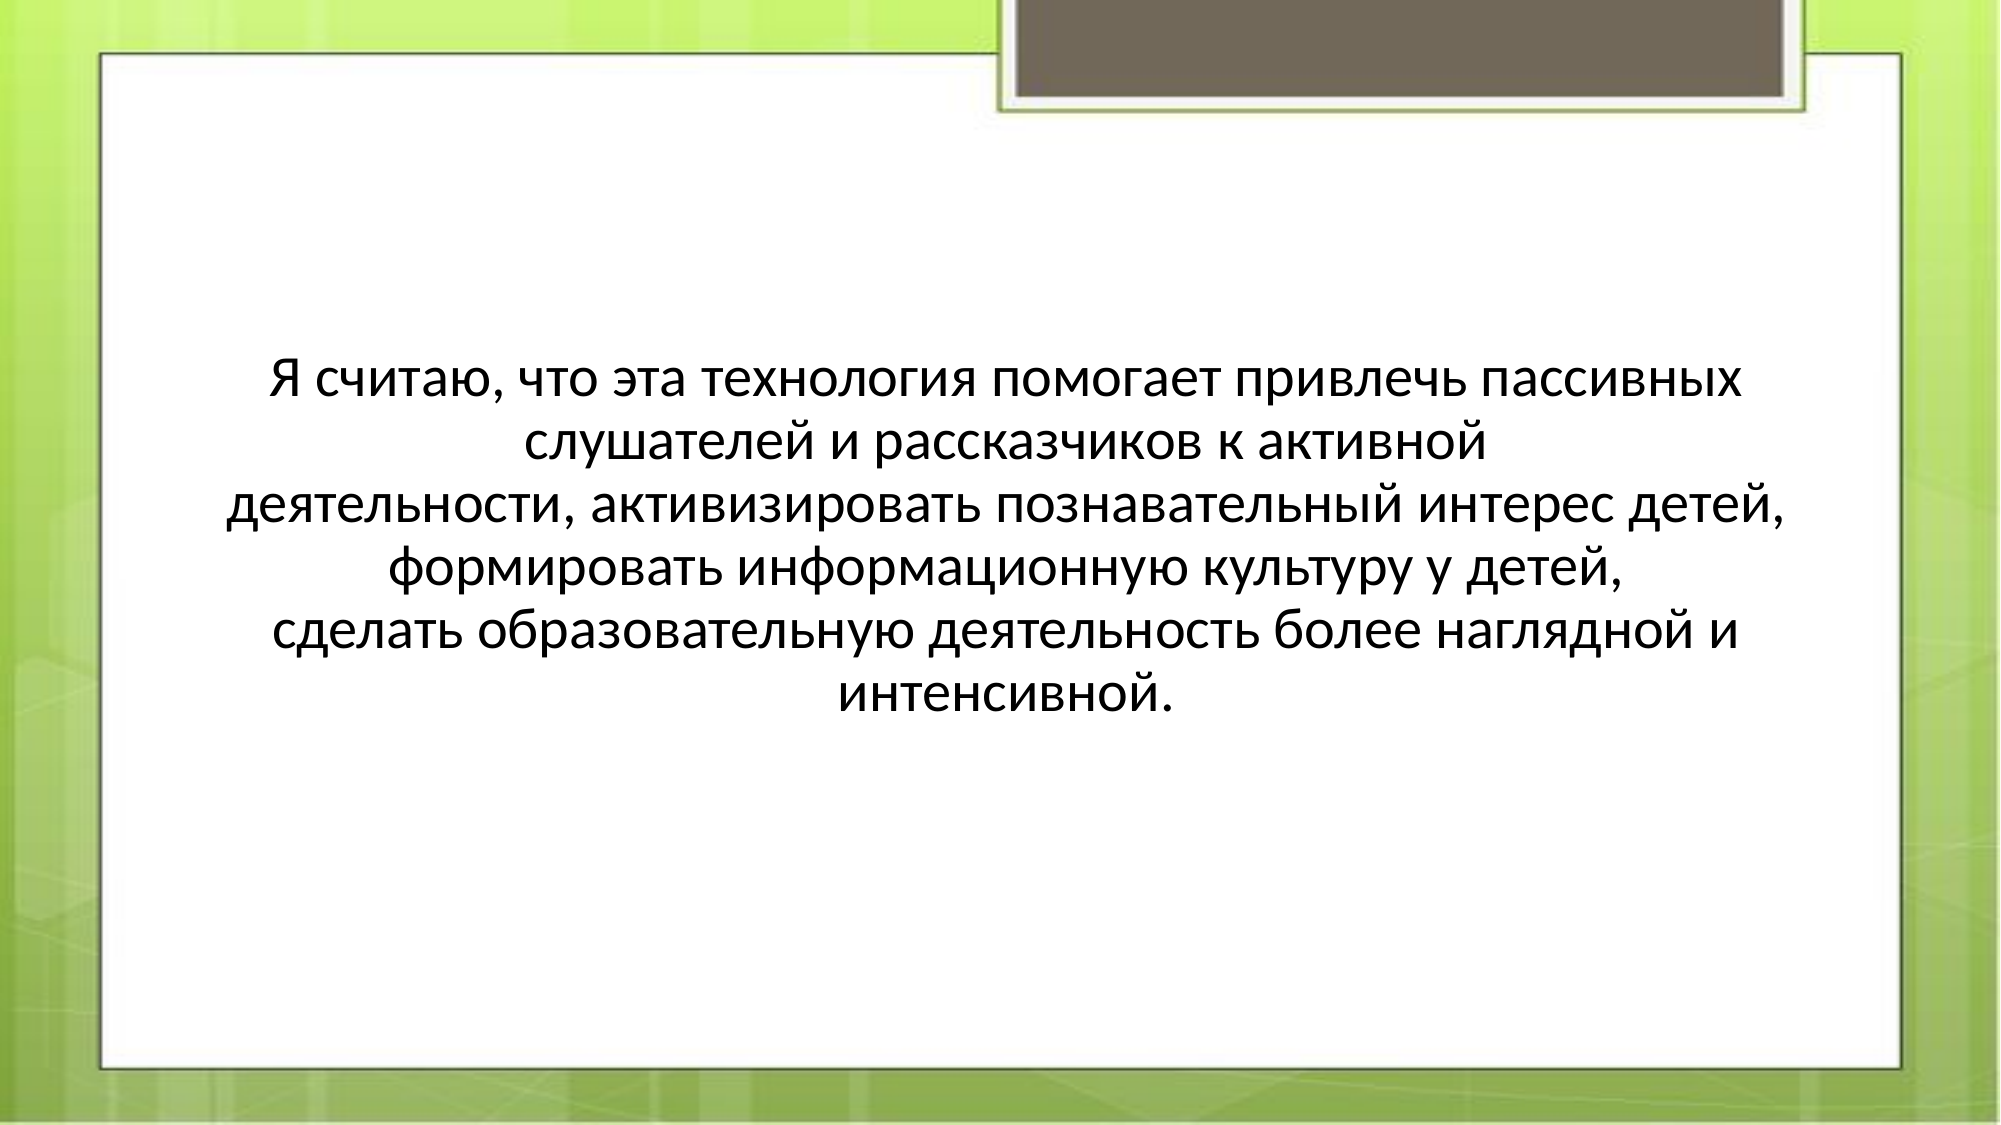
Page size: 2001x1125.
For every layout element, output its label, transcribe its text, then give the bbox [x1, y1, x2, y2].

list Я считаю, что эта технология помогает привлечь пассивных слушателей и рассказчиков к активной деятельности, активизировать познавательный интерес детей, формировать информационную культуру у детей, сделать образовательную деятельность более наглядной и интенсивной. [143, 338, 1869, 1053]
picture [0, 0, 2001, 1125]
